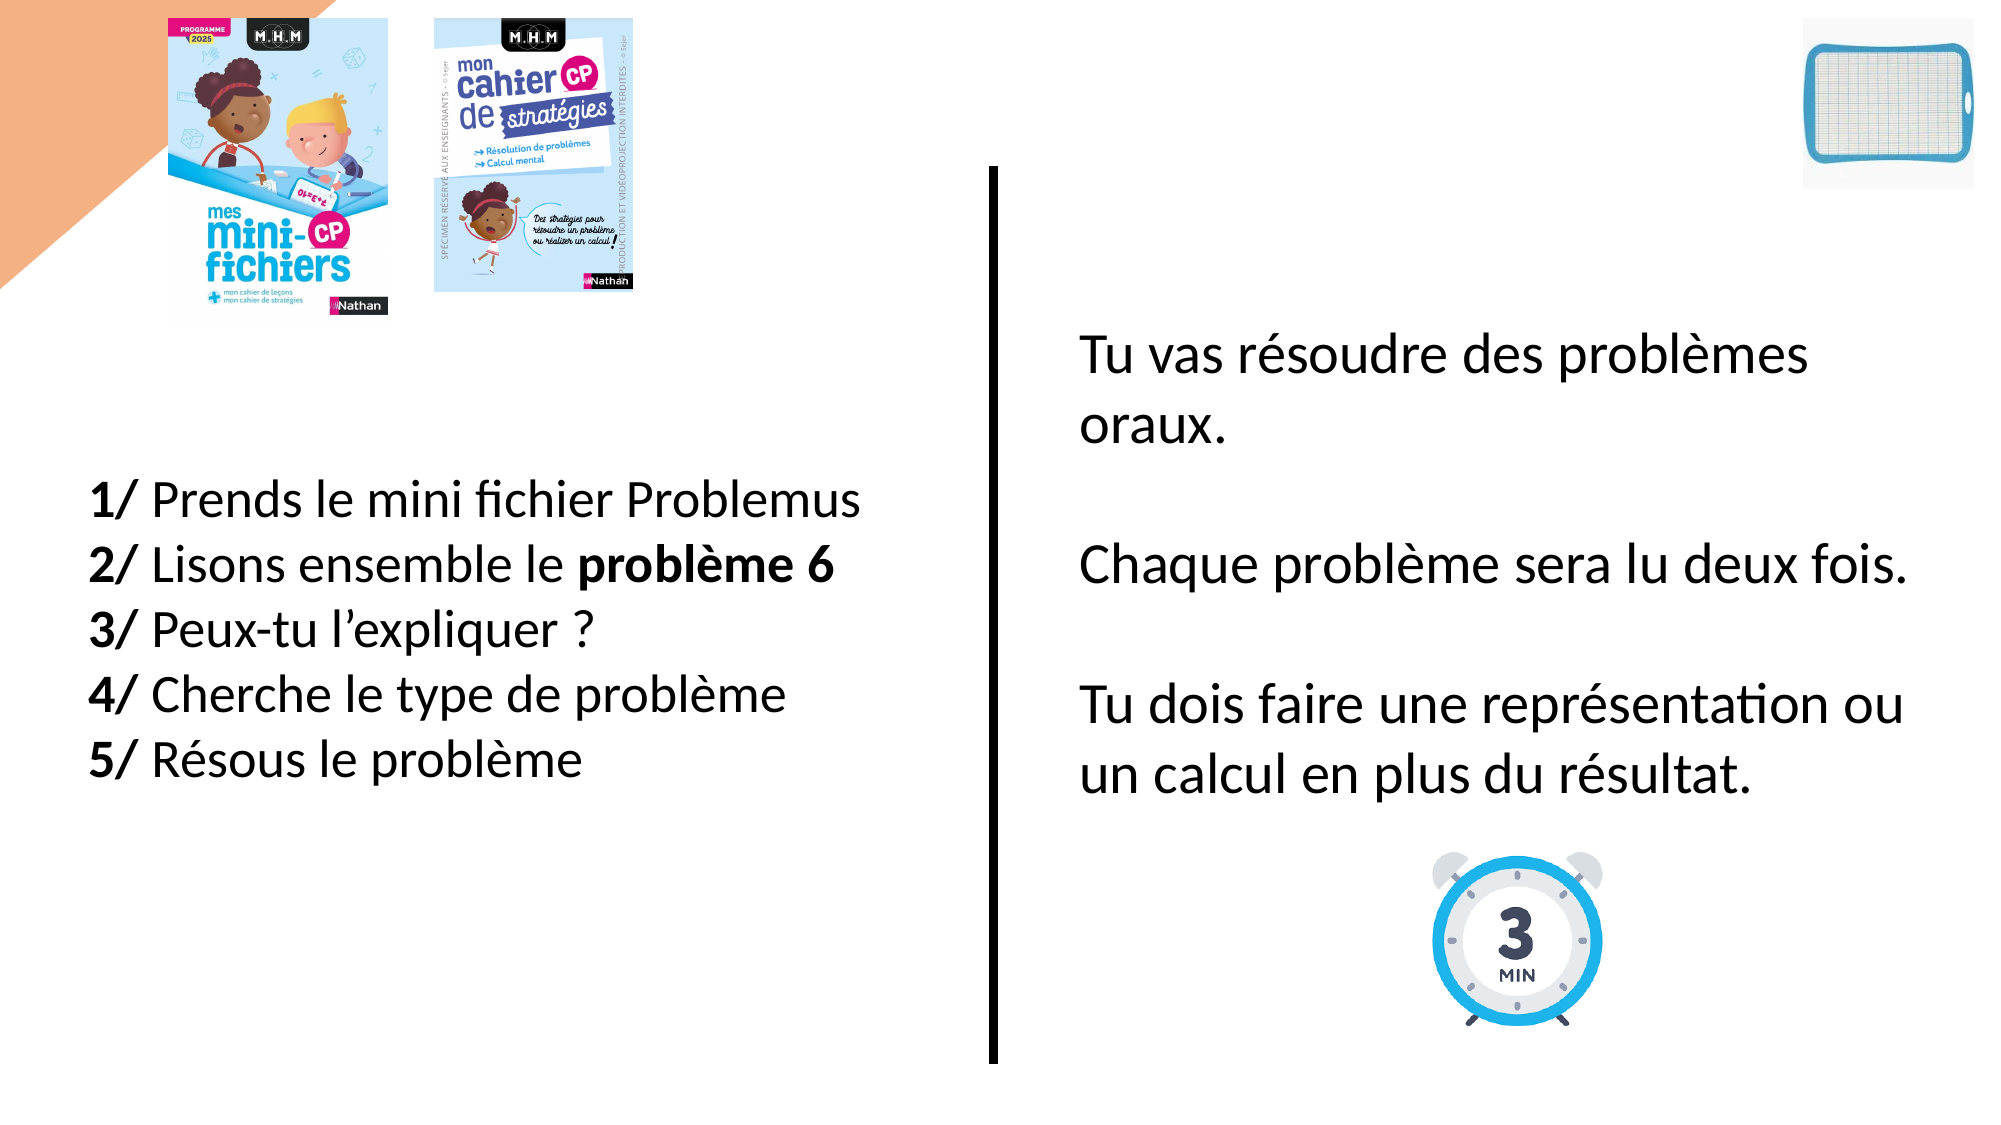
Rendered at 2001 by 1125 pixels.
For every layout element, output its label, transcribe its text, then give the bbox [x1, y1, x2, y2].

picture [434, 18, 633, 292]
text_box Tu vas résoudre des problèmes oraux. Chaque problème sera lu deux fois. Tu dois faire une représentation ou un calcul en plus du résultat. [1064, 307, 1985, 813]
picture [1430, 852, 1604, 1026]
text_box [0, 0, 337, 290]
picture [1802, 18, 1974, 189]
picture [168, 18, 388, 330]
text_box 1/ Prends le mini fichier Problemus 2/ Lisons ensemble le problème 6 3/ Peux-tu l’expliquer ? 4/ Cherche le type de problème 5/ Résous le problème [73, 456, 993, 796]
